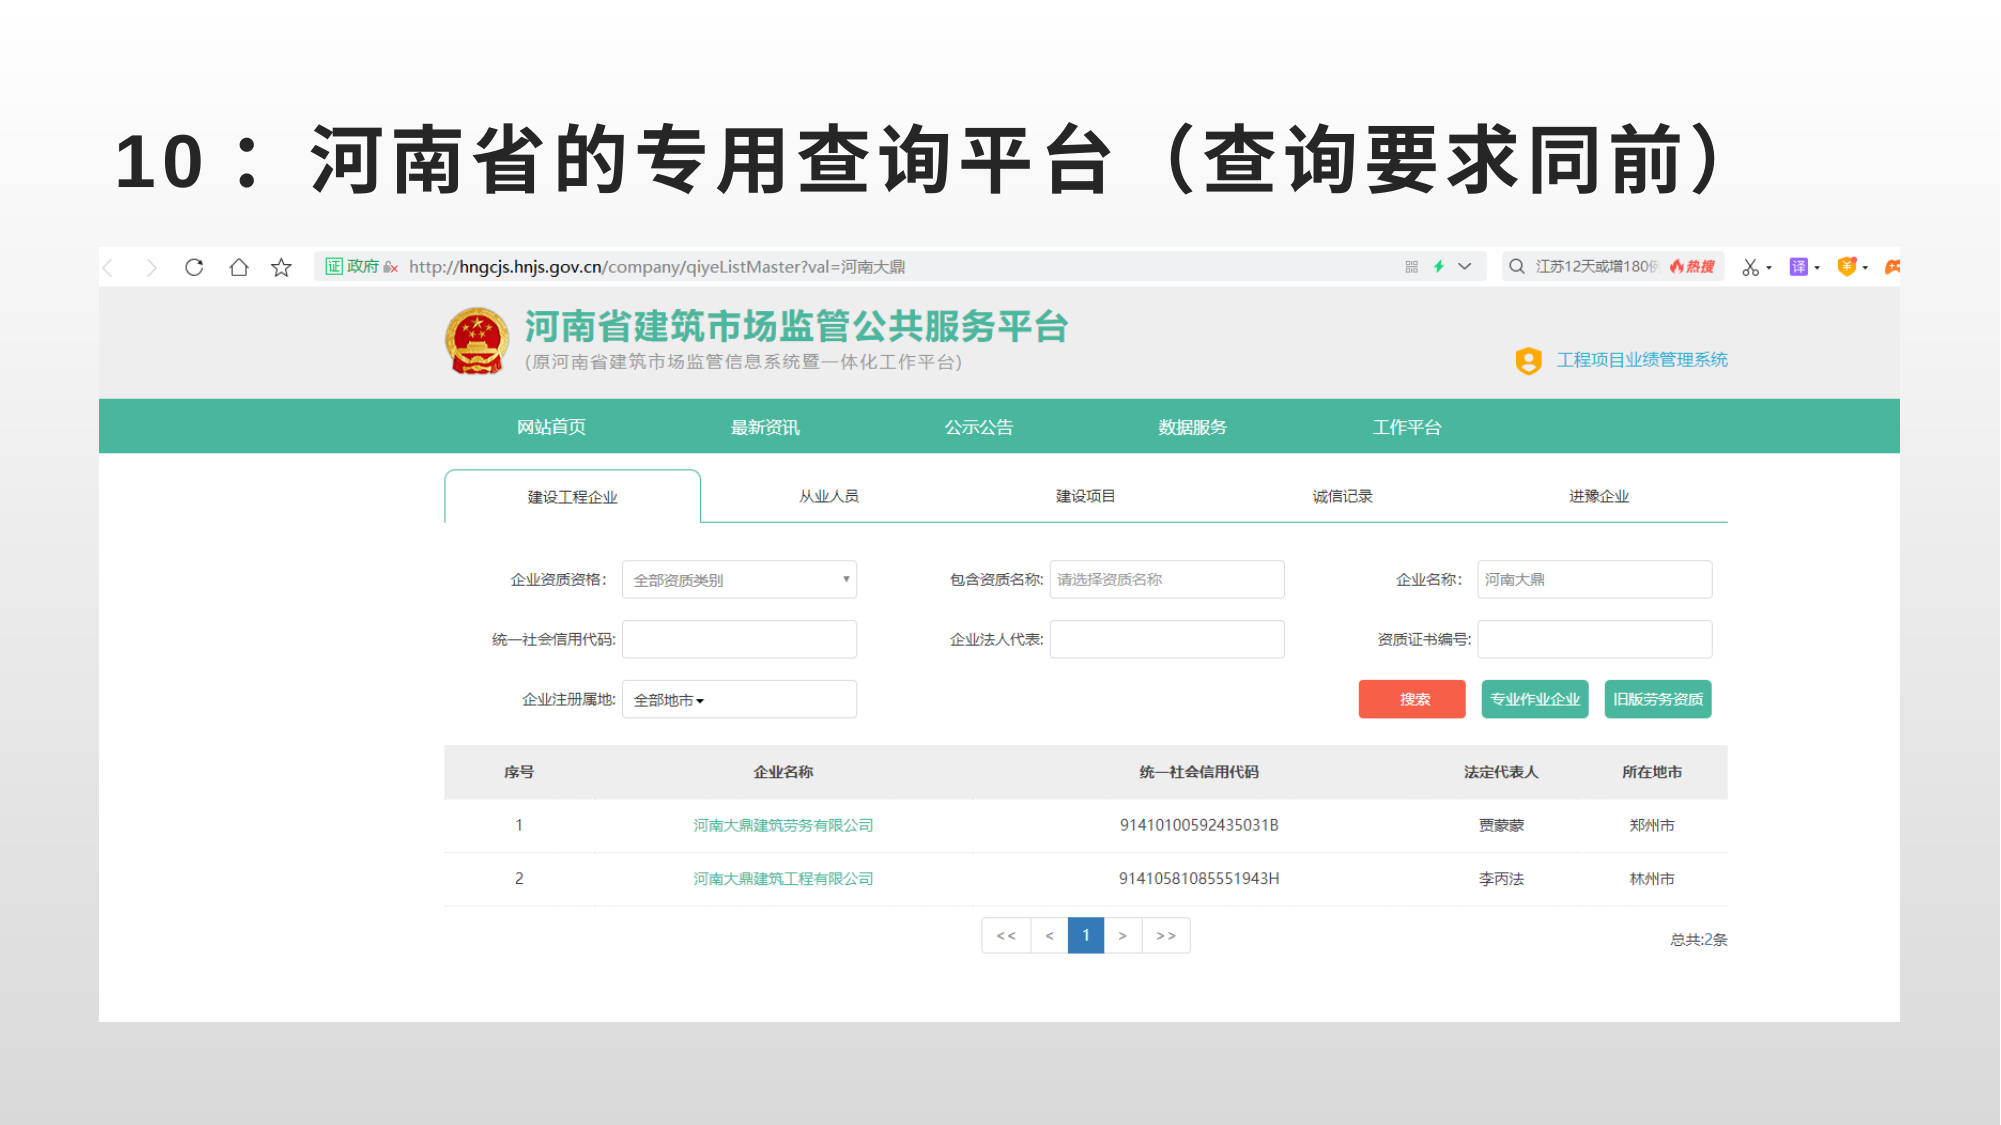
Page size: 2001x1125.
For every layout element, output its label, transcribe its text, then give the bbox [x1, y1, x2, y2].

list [99, 247, 1900, 1022]
title 10：河南省的专用查询平台（查询要求同前） [99, 99, 1900, 216]
